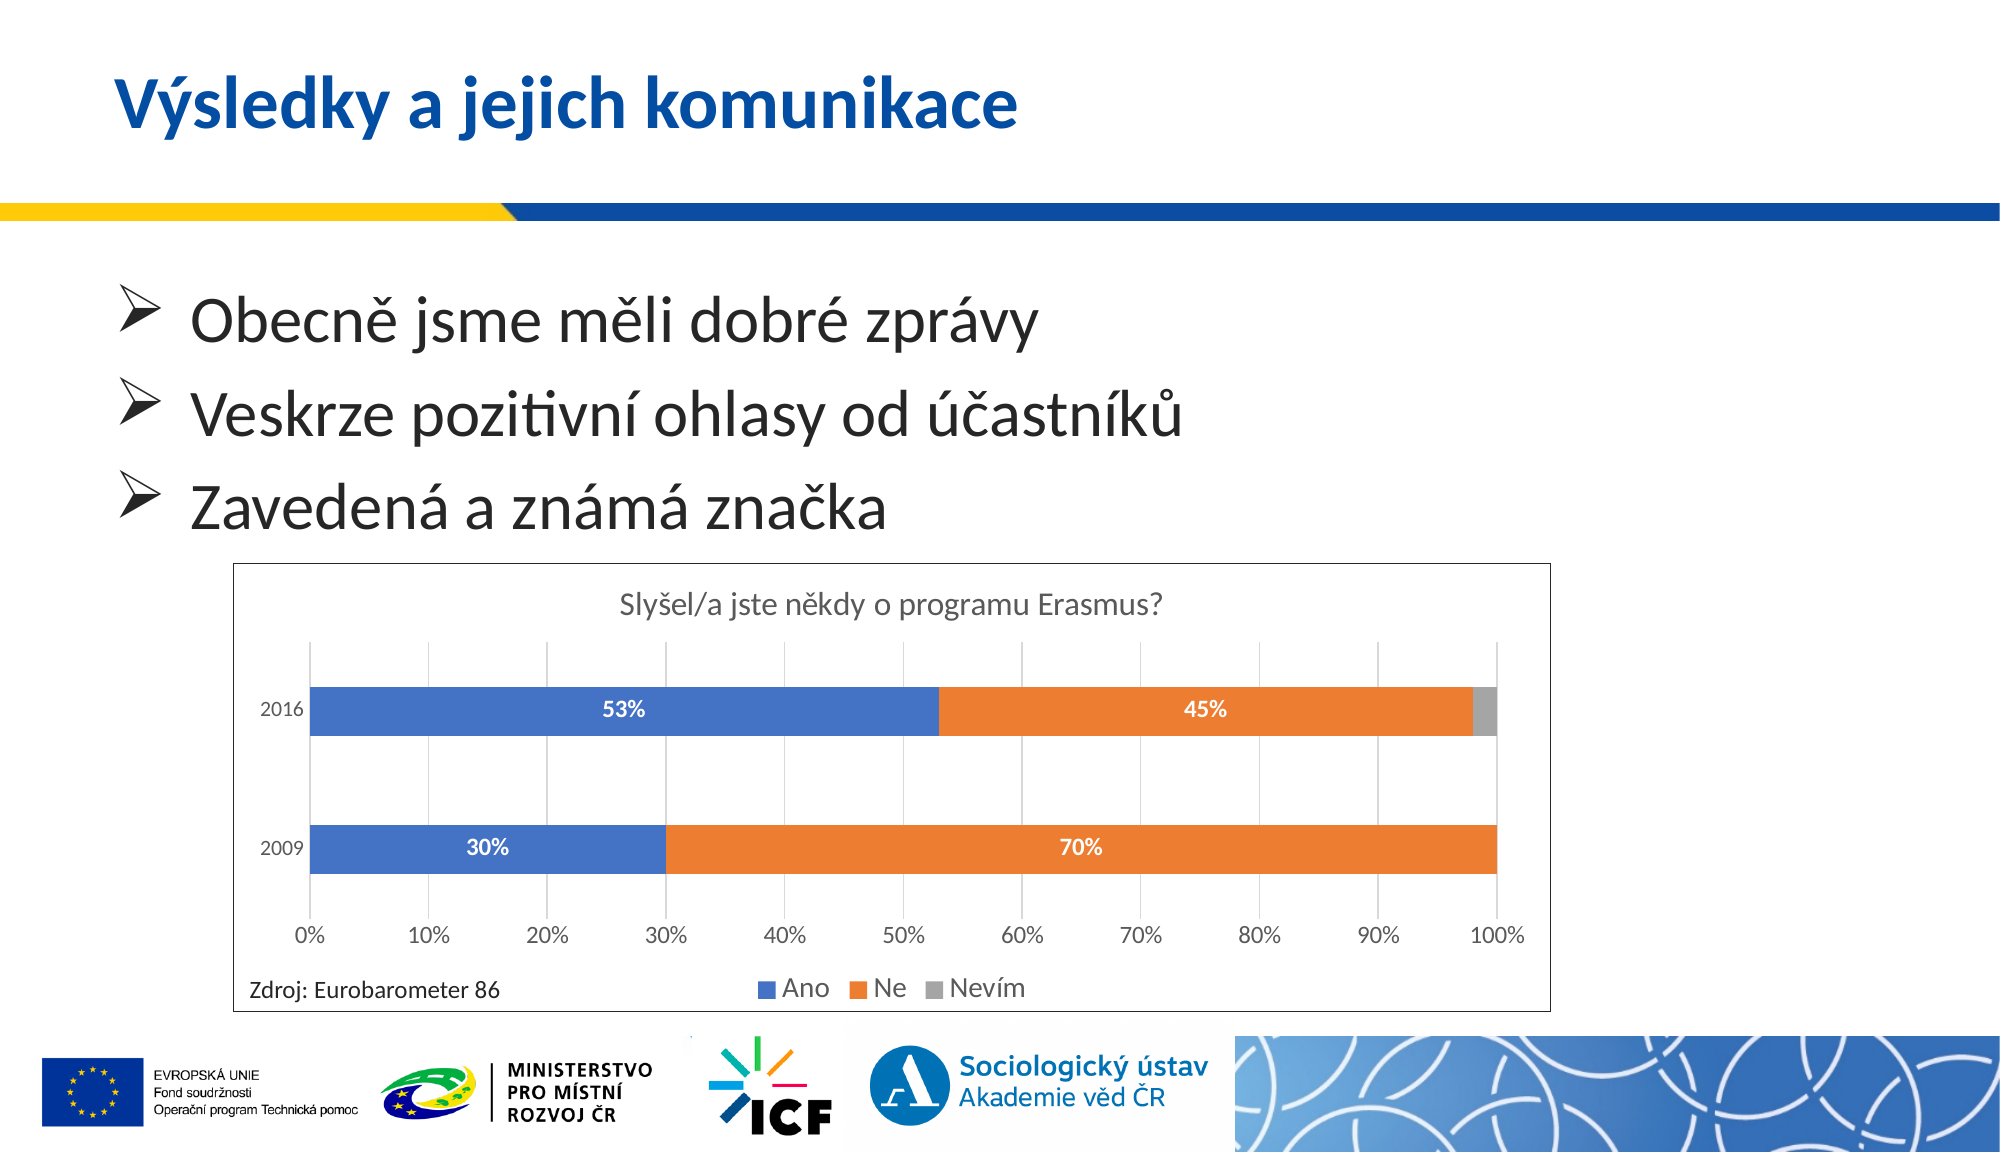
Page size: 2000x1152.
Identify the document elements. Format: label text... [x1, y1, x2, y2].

list Obecně jsme měli dobré zprávy Veskrze pozitivní ohlasy od účastníků Zavedená a známá značka [99, 268, 1900, 1029]
picture [0, 203, 2000, 221]
title Výsledky a jejich komunikace [99, 46, 1900, 198]
picture [19, 1035, 674, 1149]
chart [233, 563, 1551, 1012]
picture [680, 1018, 2000, 1152]
